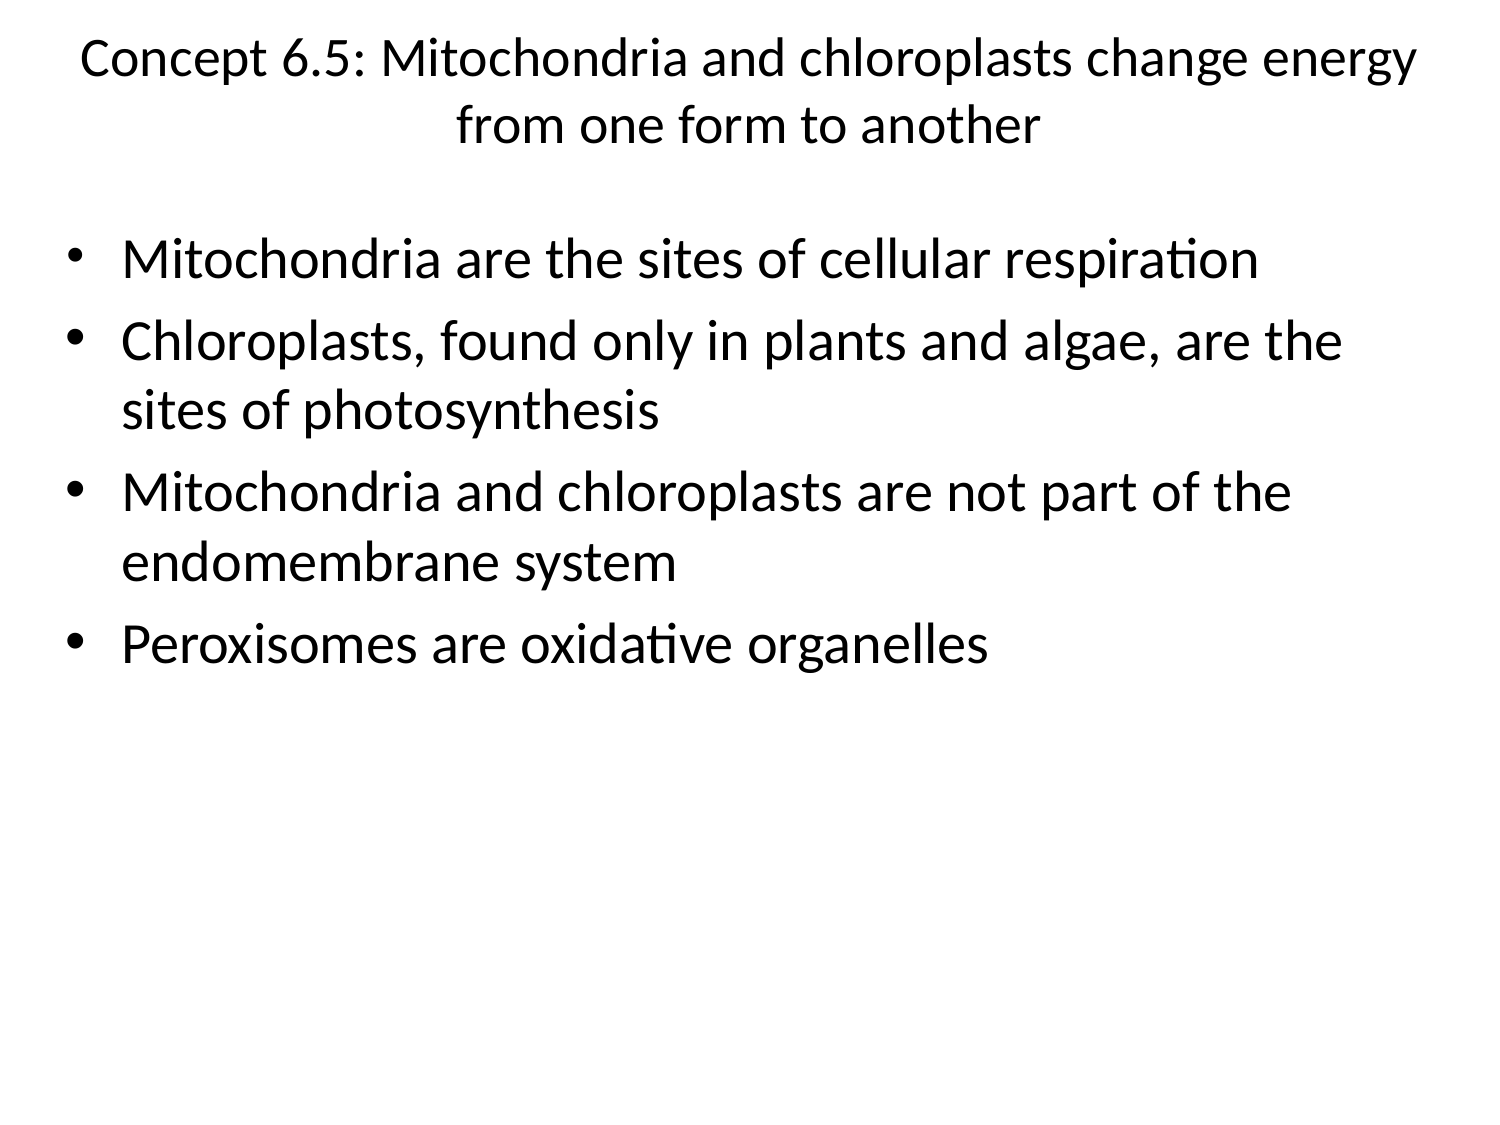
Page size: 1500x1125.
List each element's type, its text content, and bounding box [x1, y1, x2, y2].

title Concept 6.5: Mitochondria and chloroplasts change energy from one form to another [50, 12, 1450, 163]
list Mitochondria are the sites of cellular respiration Chloroplasts, found only in plants and algae, are the sites of photosynthesis Mitochondria and chloroplasts are not part of the endomembrane system Peroxisomes are oxidative organelles [50, 212, 1450, 799]
